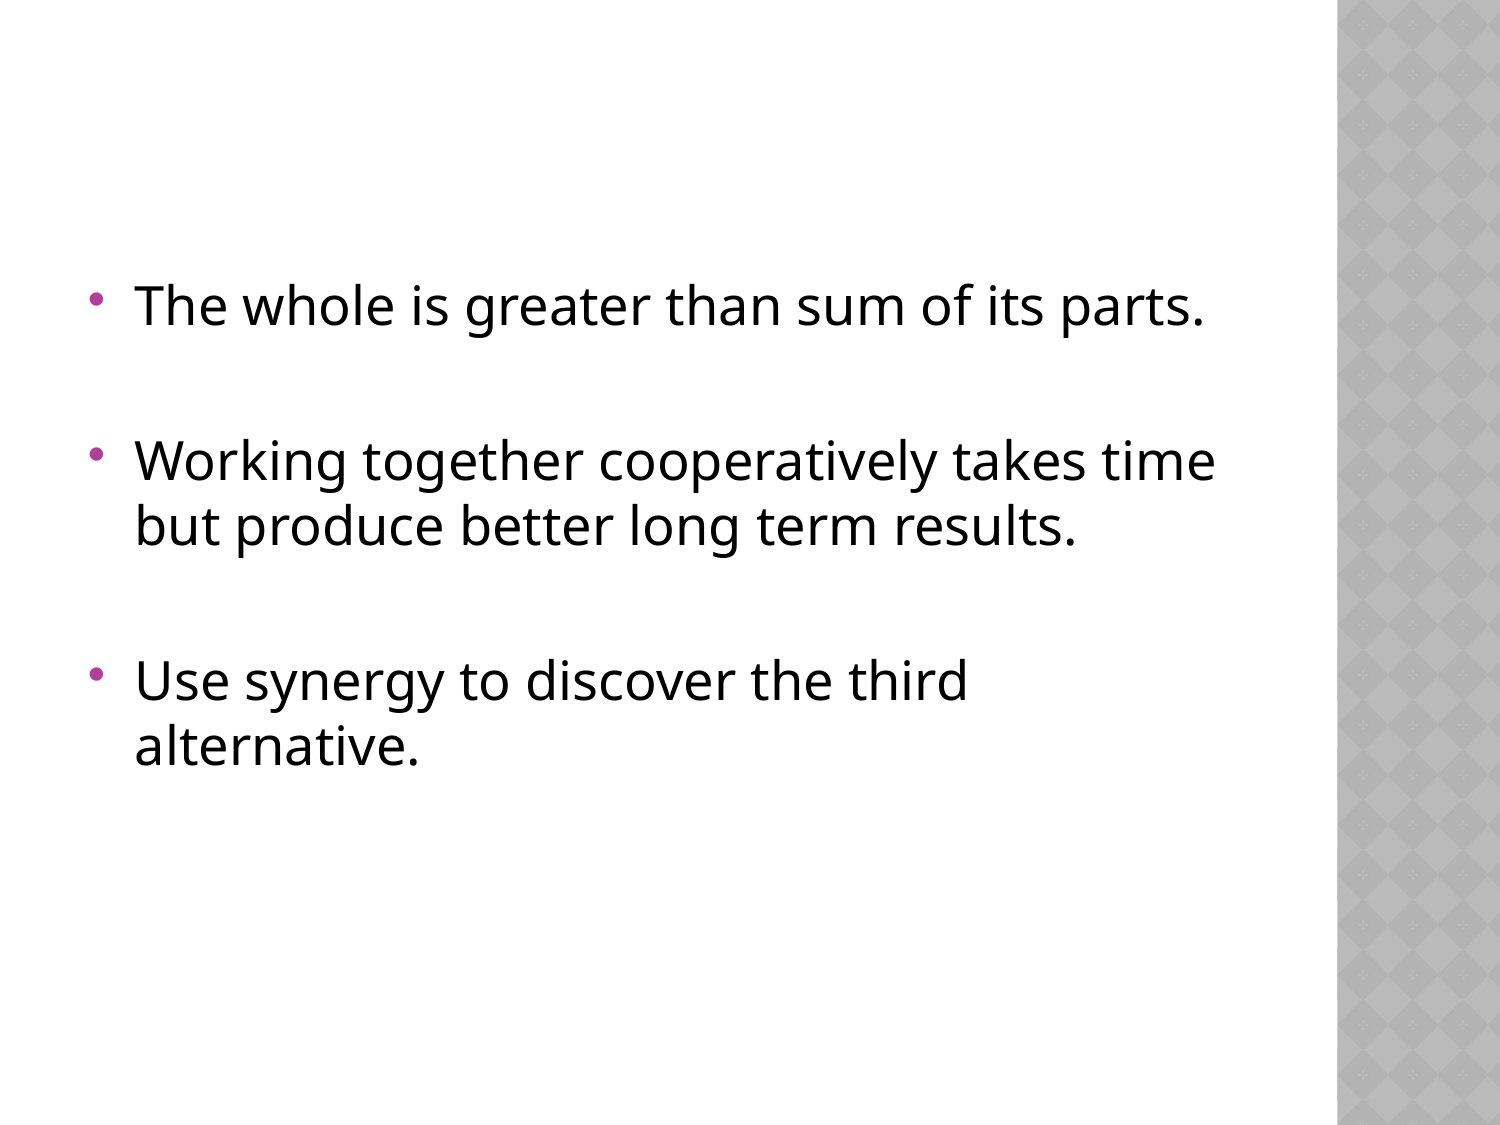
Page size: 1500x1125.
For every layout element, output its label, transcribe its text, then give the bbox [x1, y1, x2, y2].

list The whole is greater than sum of its parts. Working together cooperatively takes time but produce better long term results. Use synergy to discover the third alternative. [75, 264, 1263, 1059]
